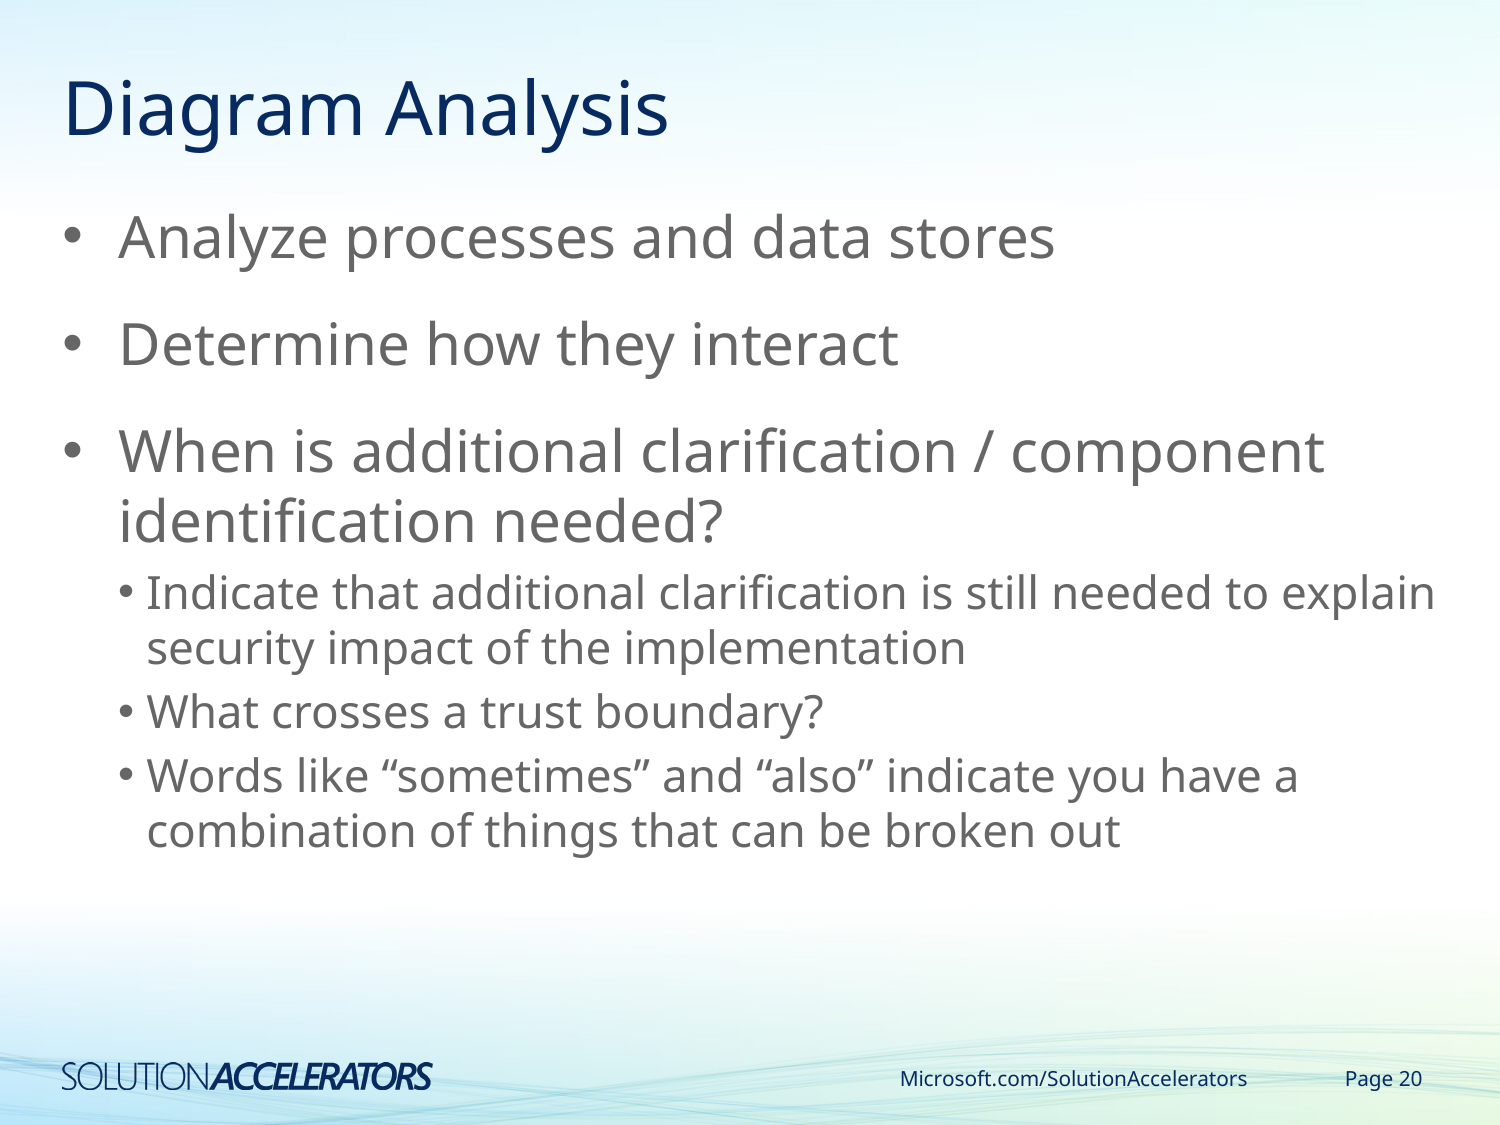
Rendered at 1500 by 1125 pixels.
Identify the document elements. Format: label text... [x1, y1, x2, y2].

list Analyze processes and data stores Determine how they interact When is additional clarification / component identification needed? Indicate that additional clarification is still needed to explain security impact of the implementation What crosses a trust boundary? Words like “sometimes” and “also” indicate you have a combination of things that can be broken out [62, 200, 1438, 988]
slide_number Page 20 [1287, 1050, 1438, 1110]
footer Microsoft.com/SolutionAccelerators [787, 1050, 1263, 1110]
title Diagram Analysis [62, 24, 1438, 150]
picture [0, 0, 1500, 1125]
